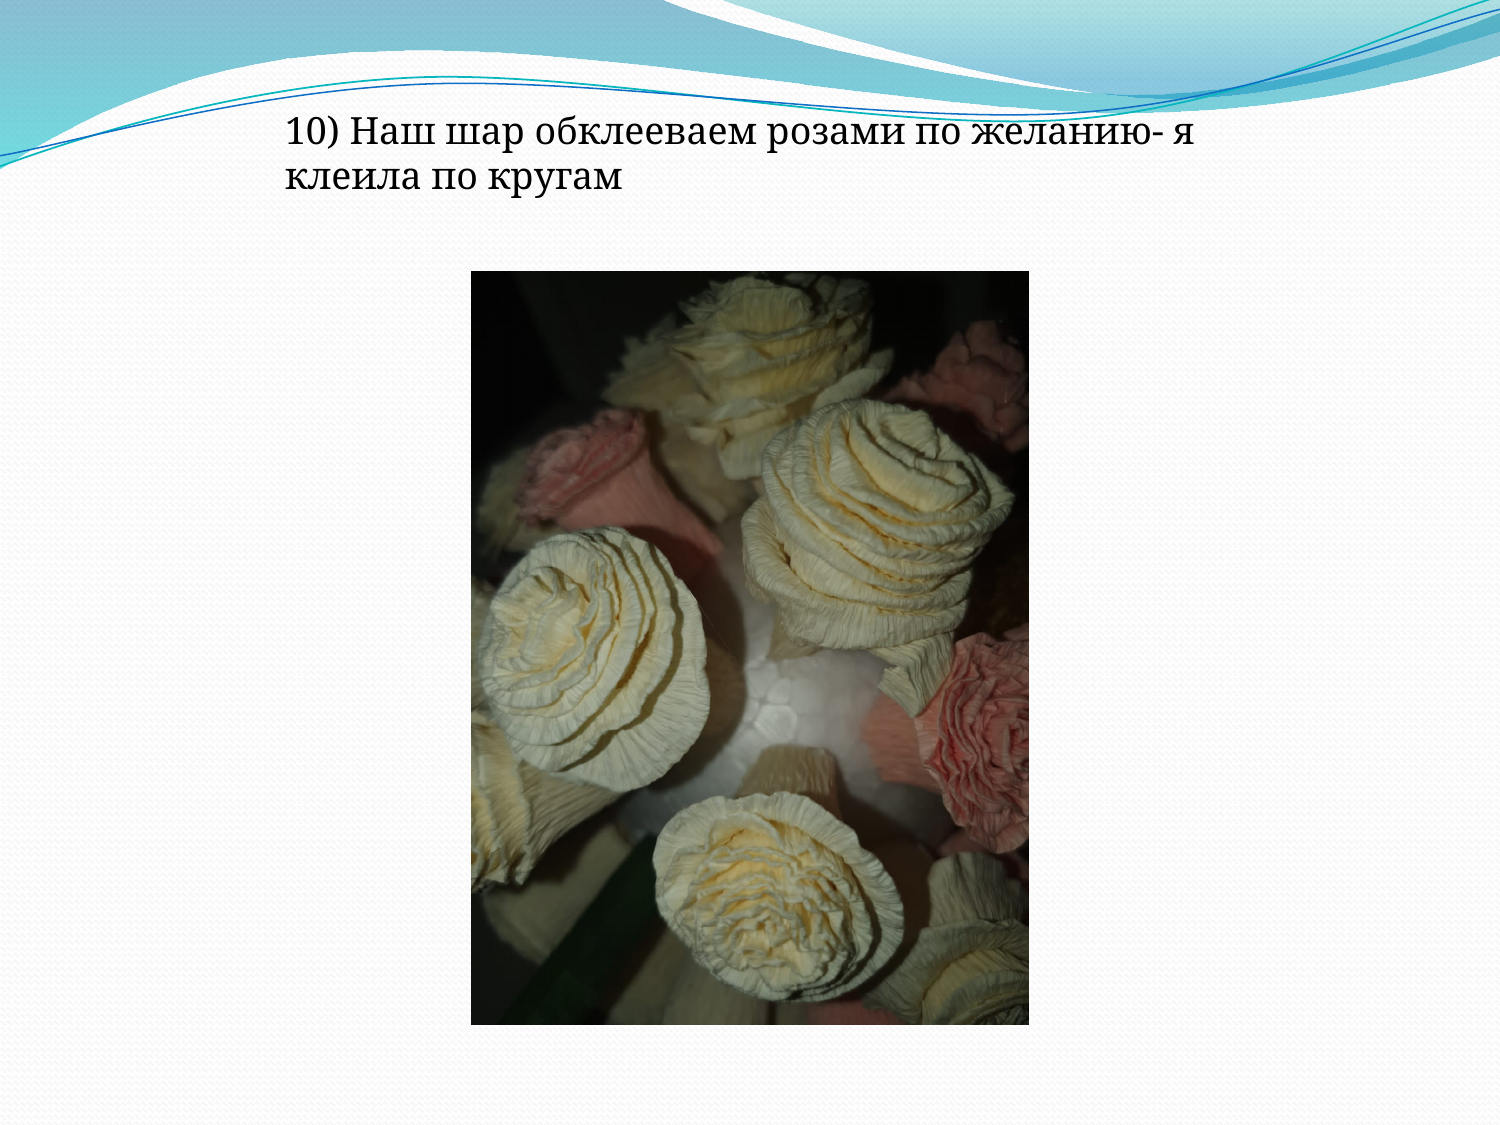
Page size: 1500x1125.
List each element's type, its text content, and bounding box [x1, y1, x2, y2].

picture [471, 270, 1029, 1026]
text_box 10) Наш шар обклееваем розами по желанию- я клеила по кругам [270, 100, 1230, 205]
